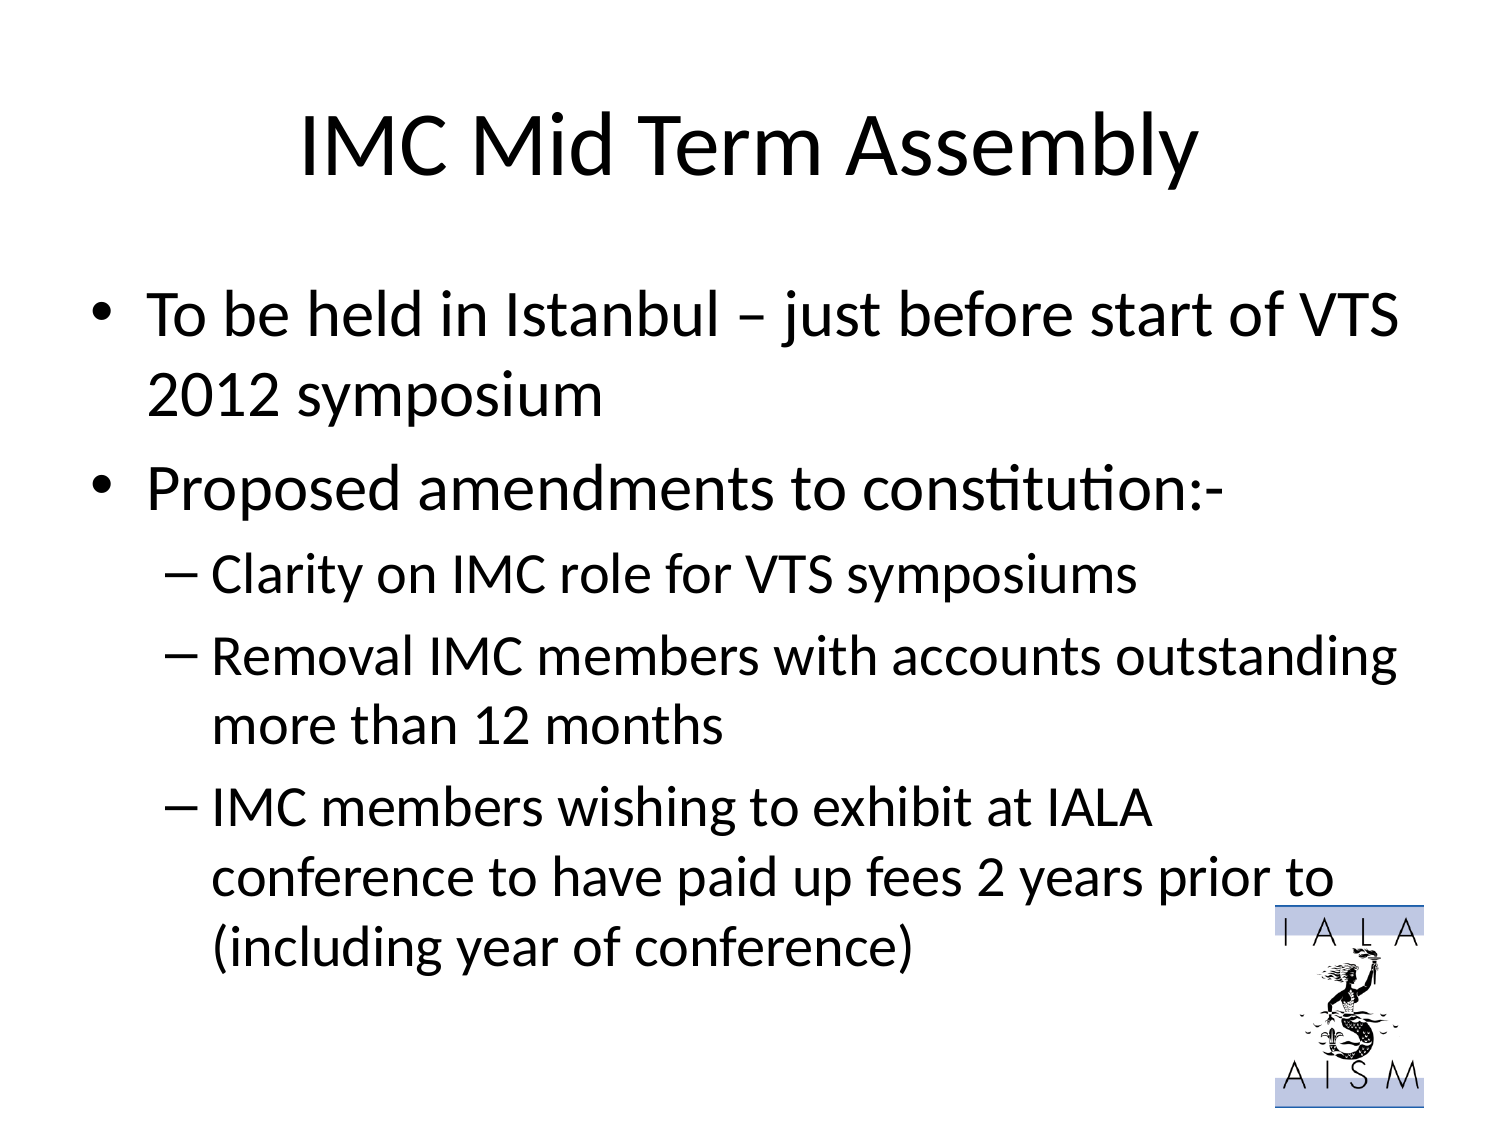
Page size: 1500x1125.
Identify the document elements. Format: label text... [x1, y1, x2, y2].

title IMC Mid Term Assembly [75, 45, 1425, 233]
list To be held in Istanbul – just before start of VTS 2012 symposium Proposed amendments to constitution:- Clarity on IMC role for VTS symposiums Removal IMC members with accounts outstanding more than 12 months IMC members wishing to exhibit at IALA conference to have paid up fees 2 years prior to (including year of conference) [75, 262, 1425, 1005]
picture [1275, 1005, 1424, 1108]
